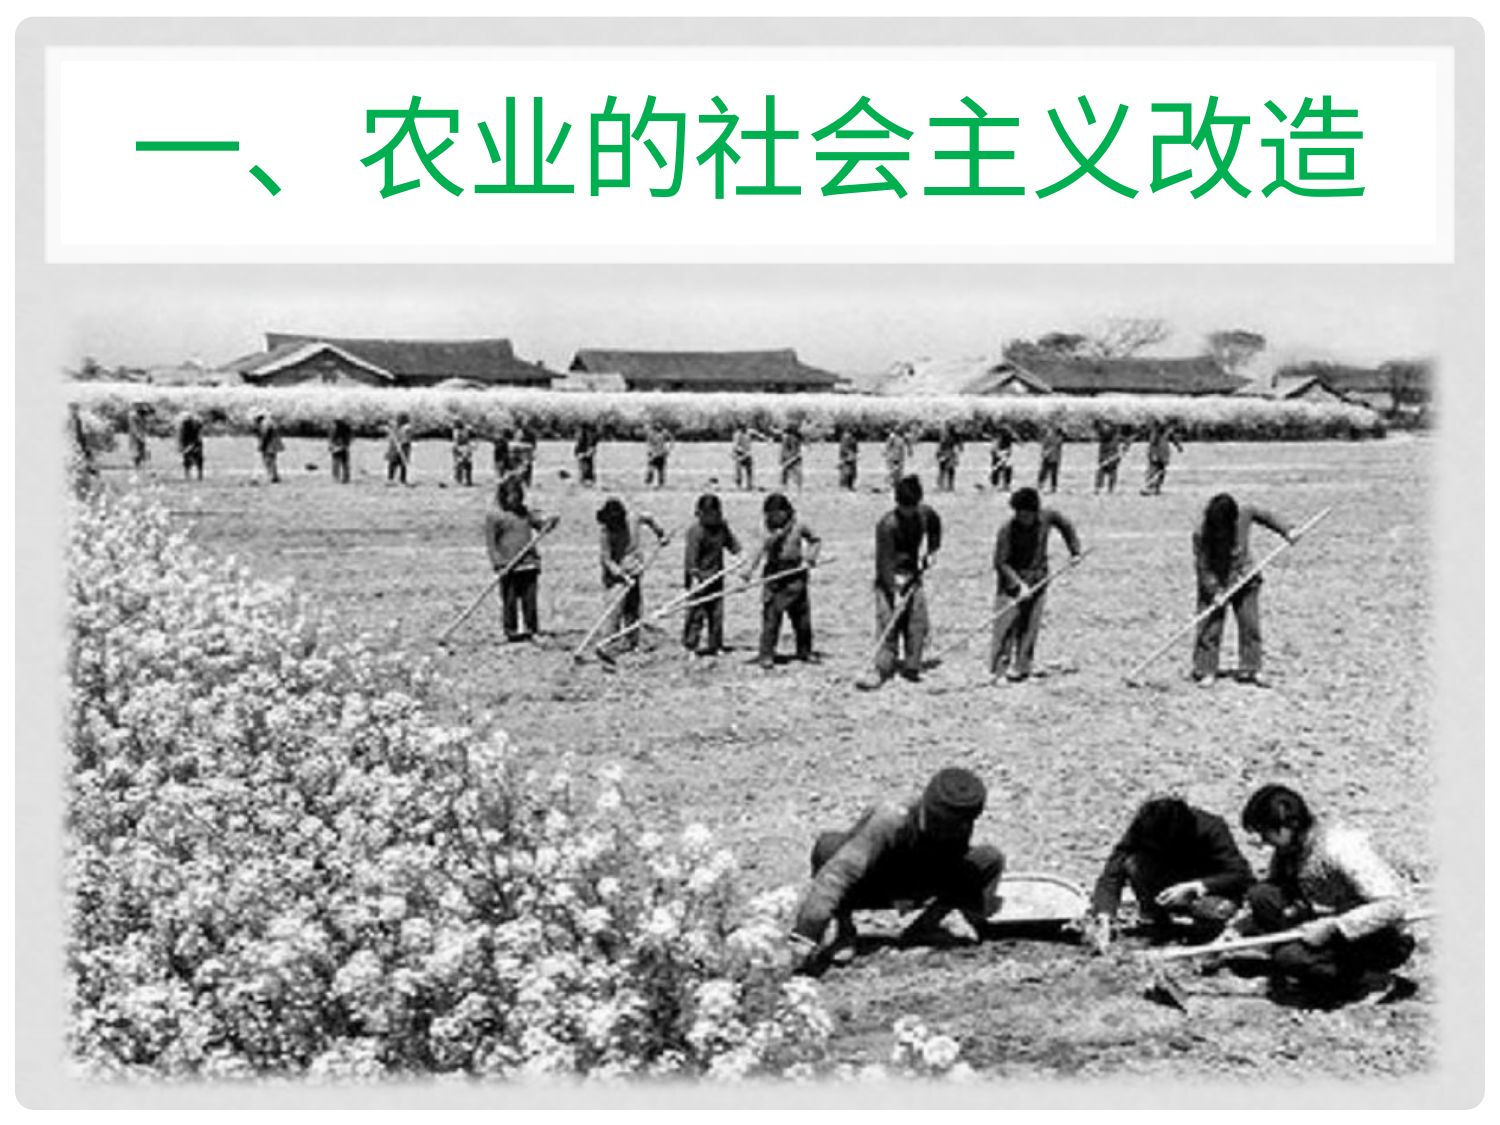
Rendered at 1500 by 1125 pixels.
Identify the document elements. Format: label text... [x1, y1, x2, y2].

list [52, 278, 1448, 1095]
title 一、农业的社会主义改造 [53, 42, 1447, 249]
